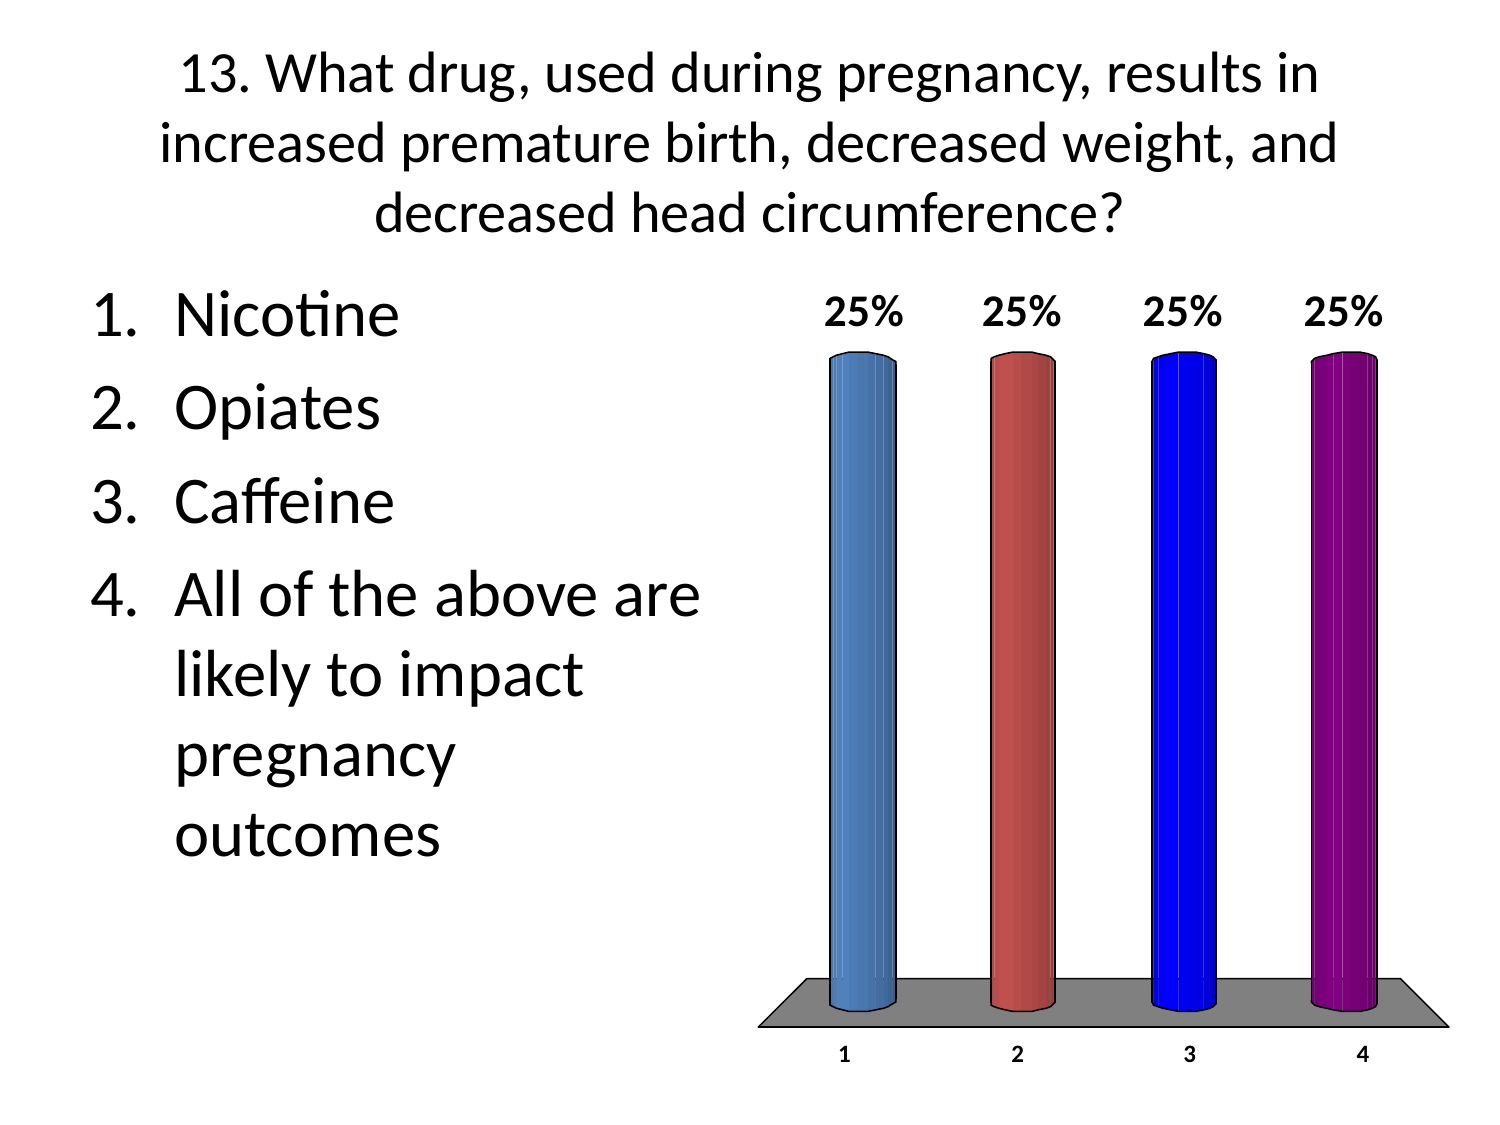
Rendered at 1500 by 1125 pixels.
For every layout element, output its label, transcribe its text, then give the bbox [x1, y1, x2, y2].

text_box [739, 270, 1490, 1115]
list Nicotine Opiates Caffeine All of the above are likely to impact pregnancy outcomes [75, 262, 750, 1005]
title 13. What drug, used during pregnancy, results in increased premature birth, decreased weight, and decreased head circumference? [75, 45, 1425, 233]
